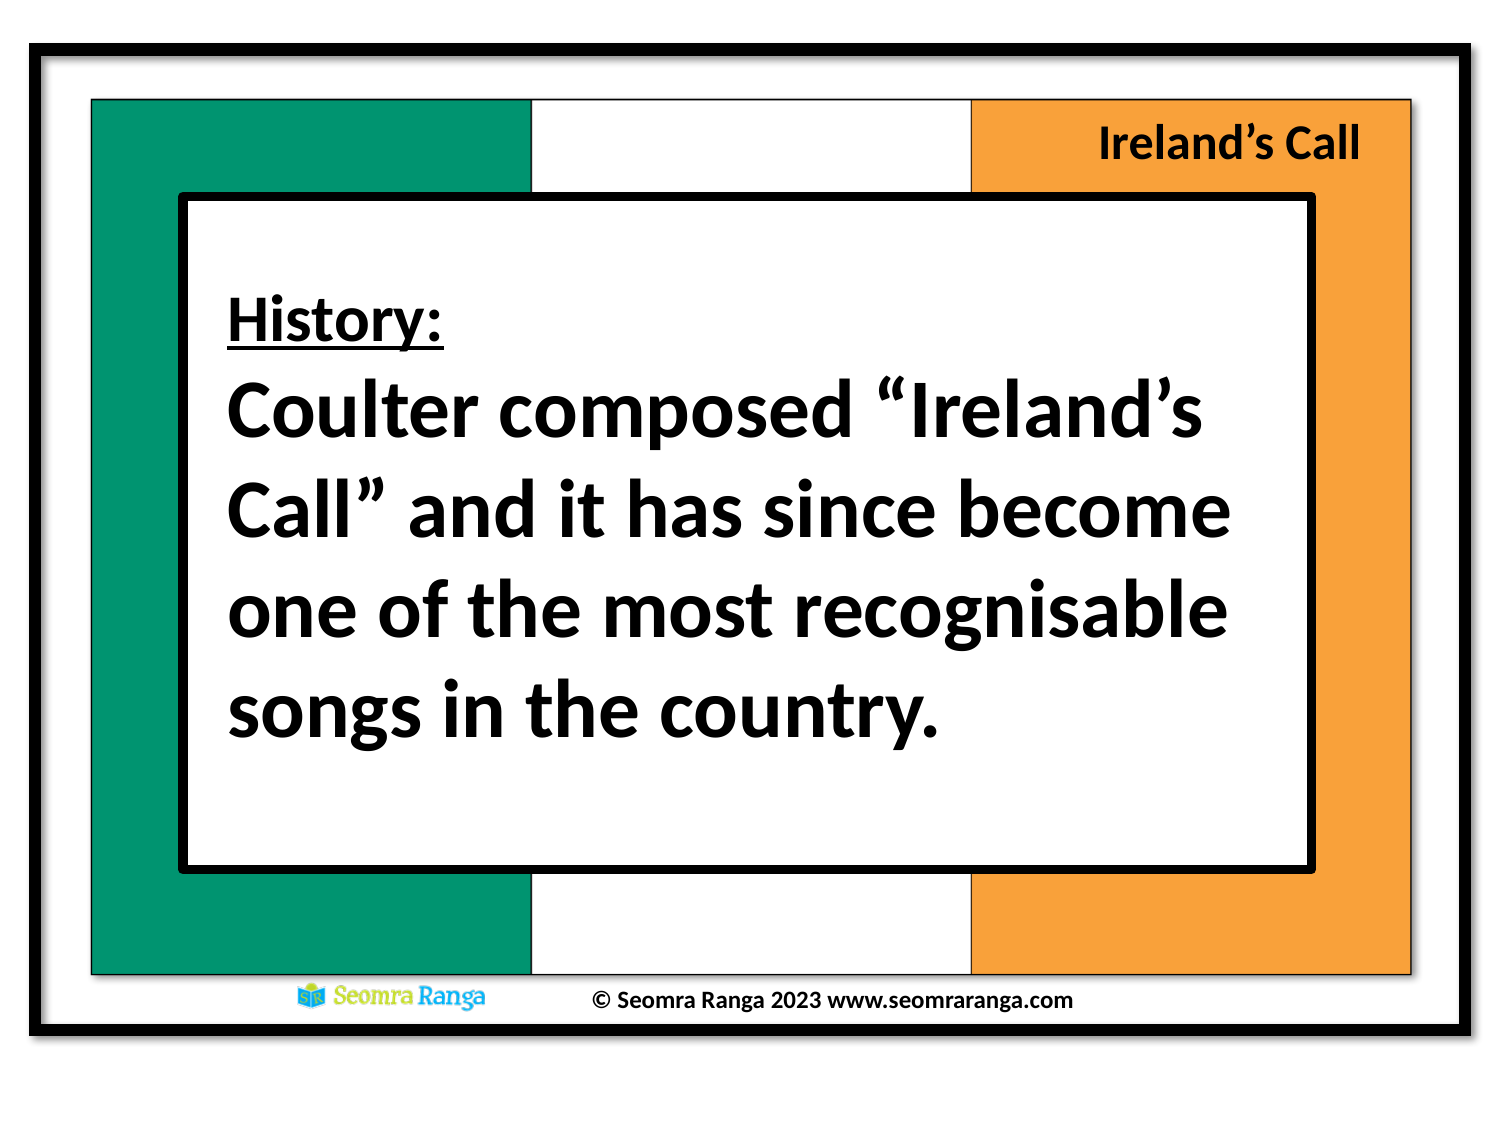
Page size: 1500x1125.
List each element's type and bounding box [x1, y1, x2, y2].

picture [41, 55, 1459, 1024]
